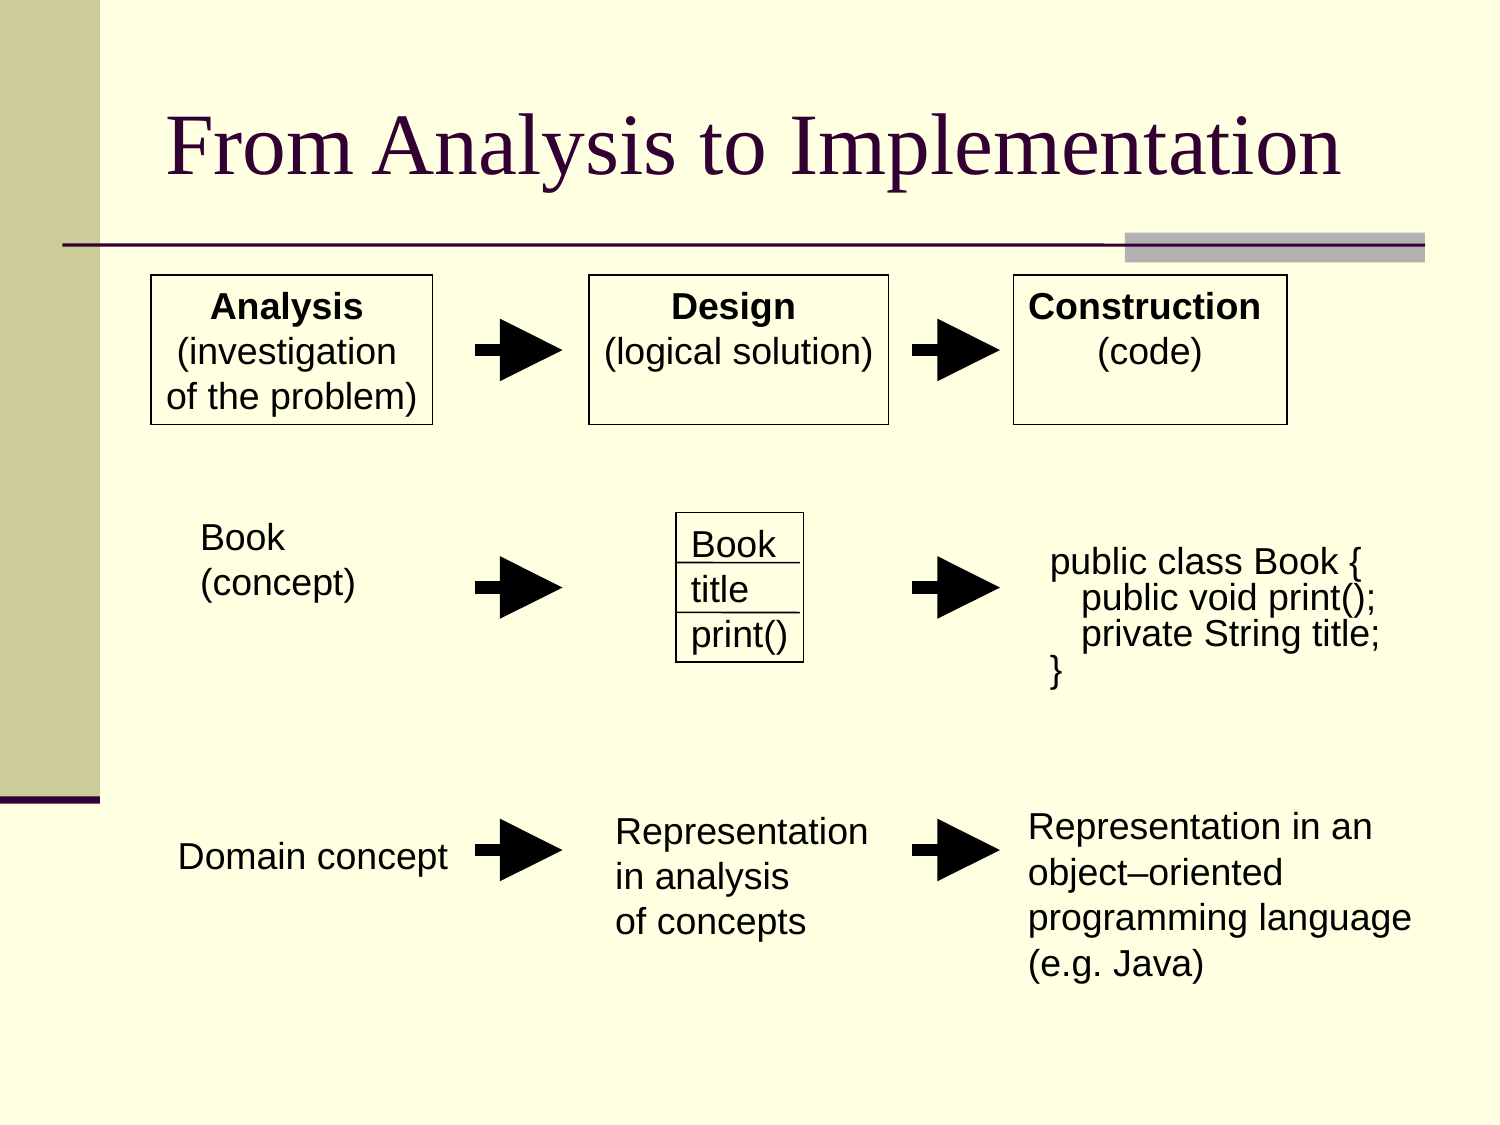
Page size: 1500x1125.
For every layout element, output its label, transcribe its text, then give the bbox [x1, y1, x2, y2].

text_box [674, 512, 805, 665]
text_box Analysis (investigation of the problem) [151, 274, 433, 425]
text_box [912, 339, 1000, 361]
text_box Construction (code) [1013, 274, 1287, 425]
text_box Representation in an object–oriented programming language (e.g. Java) [1013, 800, 1438, 992]
text_box Domain concept [162, 824, 463, 885]
text_box Design (logical solution) [588, 274, 889, 425]
text_box Book (concept) [185, 505, 371, 611]
text_box [474, 839, 563, 861]
text_box [912, 839, 1000, 861]
title From Analysis to Implementation [149, 45, 1426, 234]
text_box [912, 577, 1000, 598]
text_box [474, 577, 563, 598]
text_box public class Book { public void print(); private String title; } [1035, 538, 1397, 697]
text_box [474, 339, 563, 361]
text_box Representation in analysis of concepts [600, 799, 895, 950]
